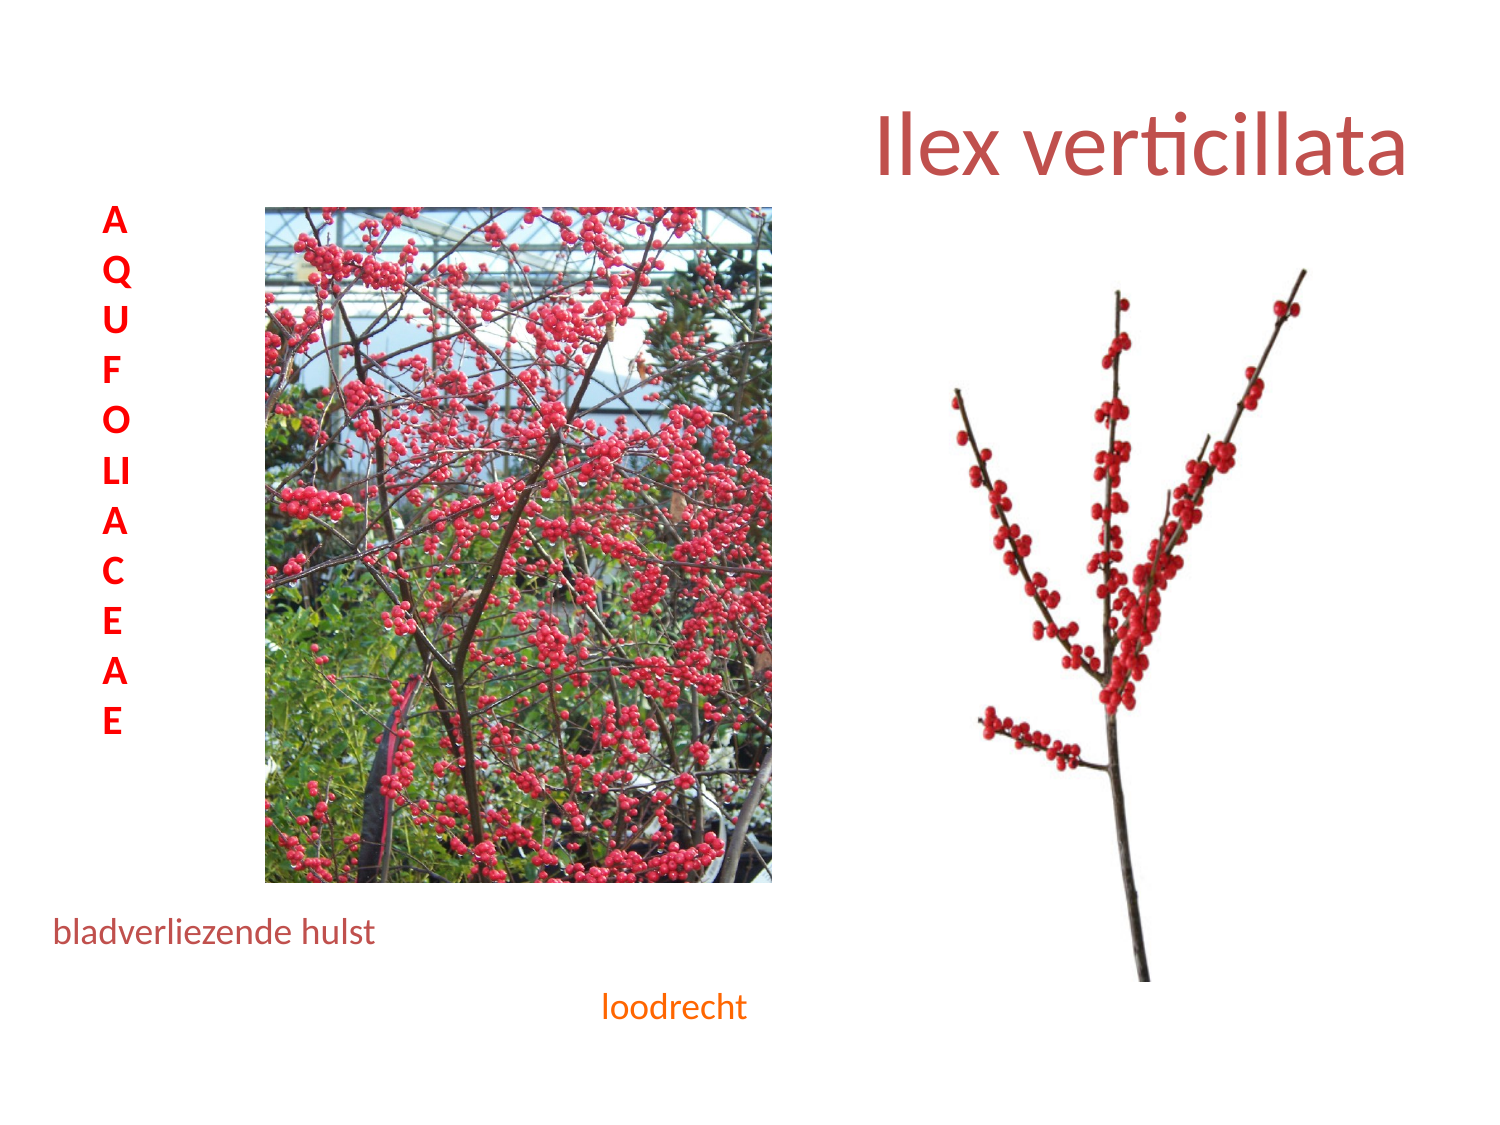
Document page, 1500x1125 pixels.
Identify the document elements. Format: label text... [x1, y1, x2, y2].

text_box loodrecht [50, 974, 763, 1035]
text_box bladverliezende hulst [37, 899, 933, 960]
text_box AQUFOLIACEAE [87, 184, 150, 750]
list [265, 207, 773, 884]
title Ilex verticillata [75, 45, 1425, 233]
picture [938, 231, 1318, 983]
